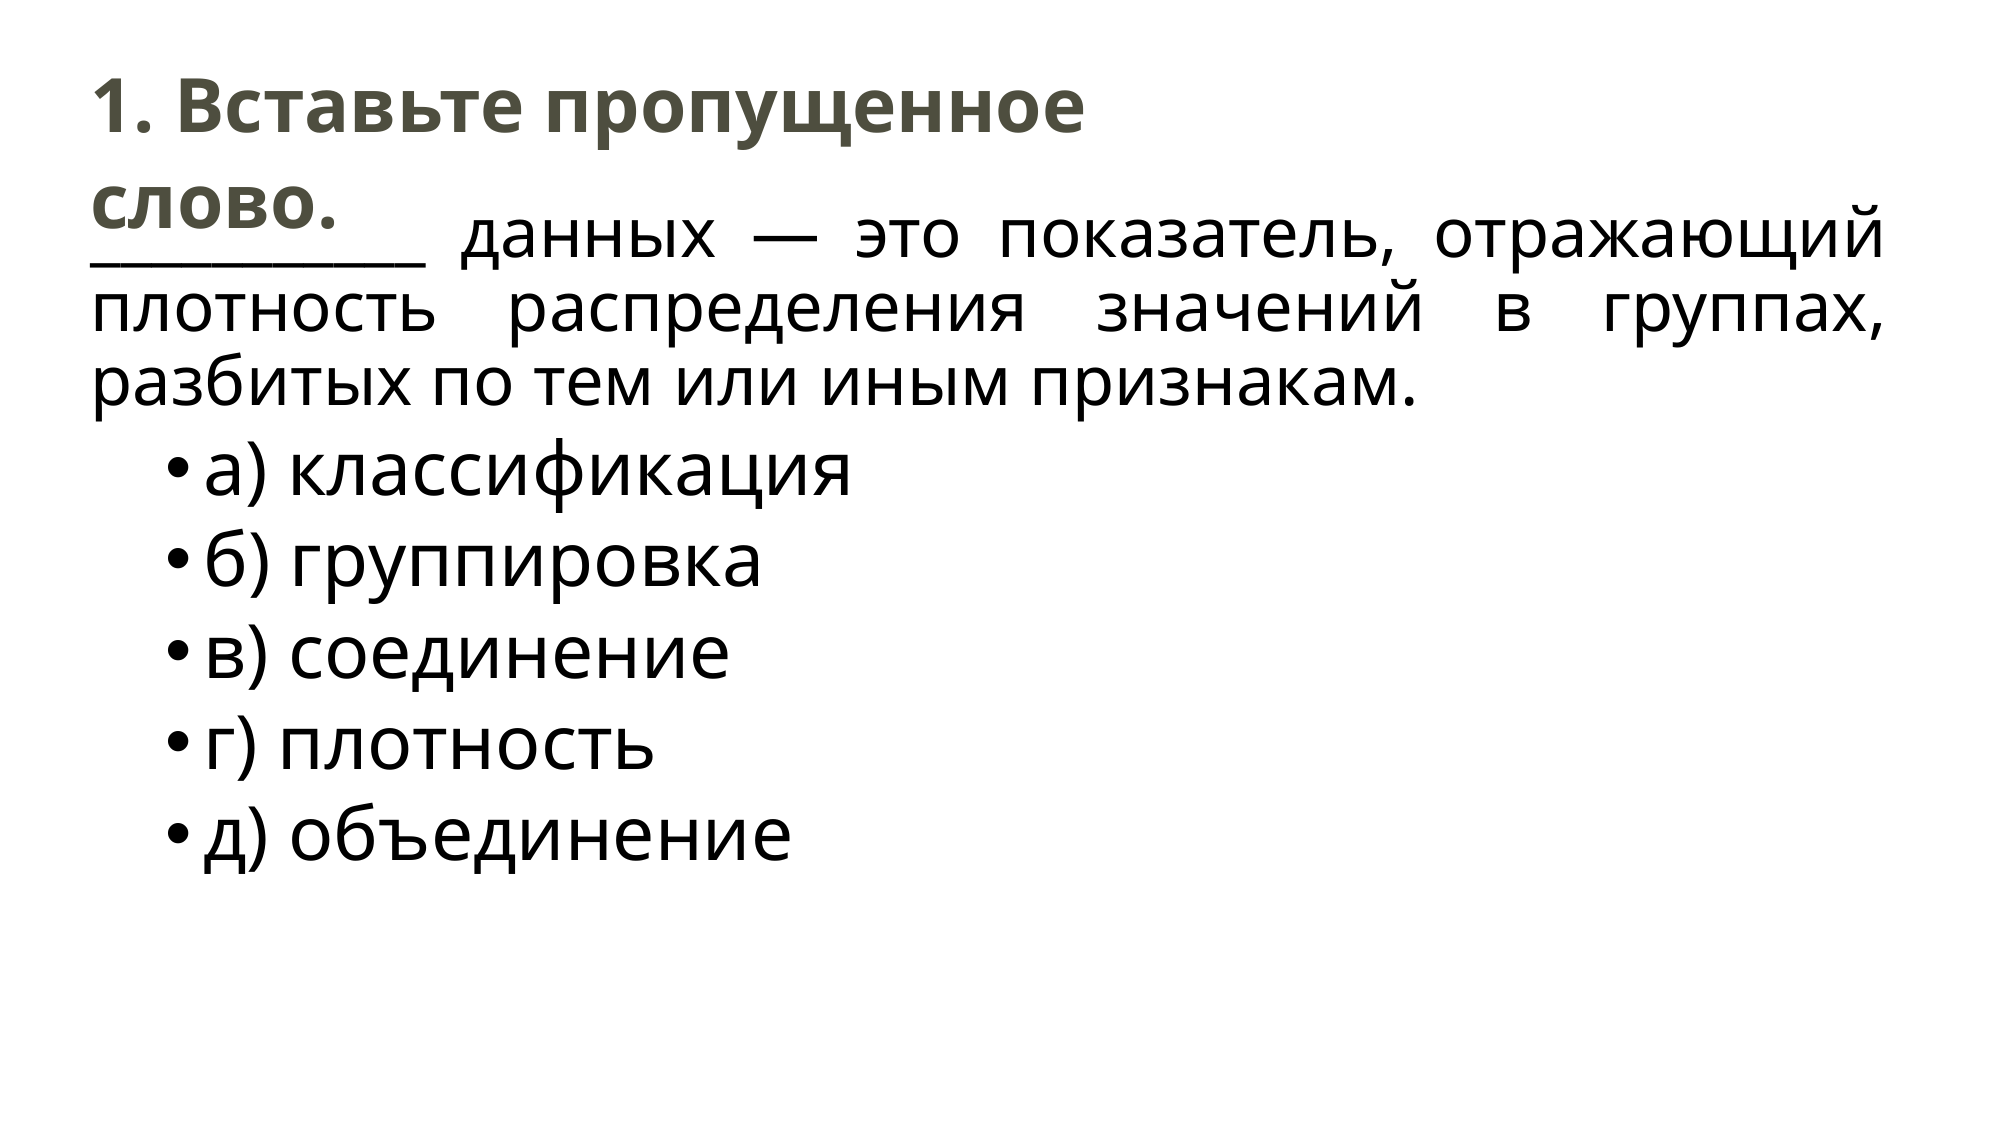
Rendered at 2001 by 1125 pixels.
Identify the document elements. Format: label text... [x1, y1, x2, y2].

list ___________ данных — это показатель, отражающий плотность распределения значений в группах, разбитых по тем или иным признакам. а) классификация б) группировка в) соединение г) плотность д) объединение [75, 190, 1903, 975]
text_box 1. Вставьте пропущенное слово. [75, 43, 1205, 252]
